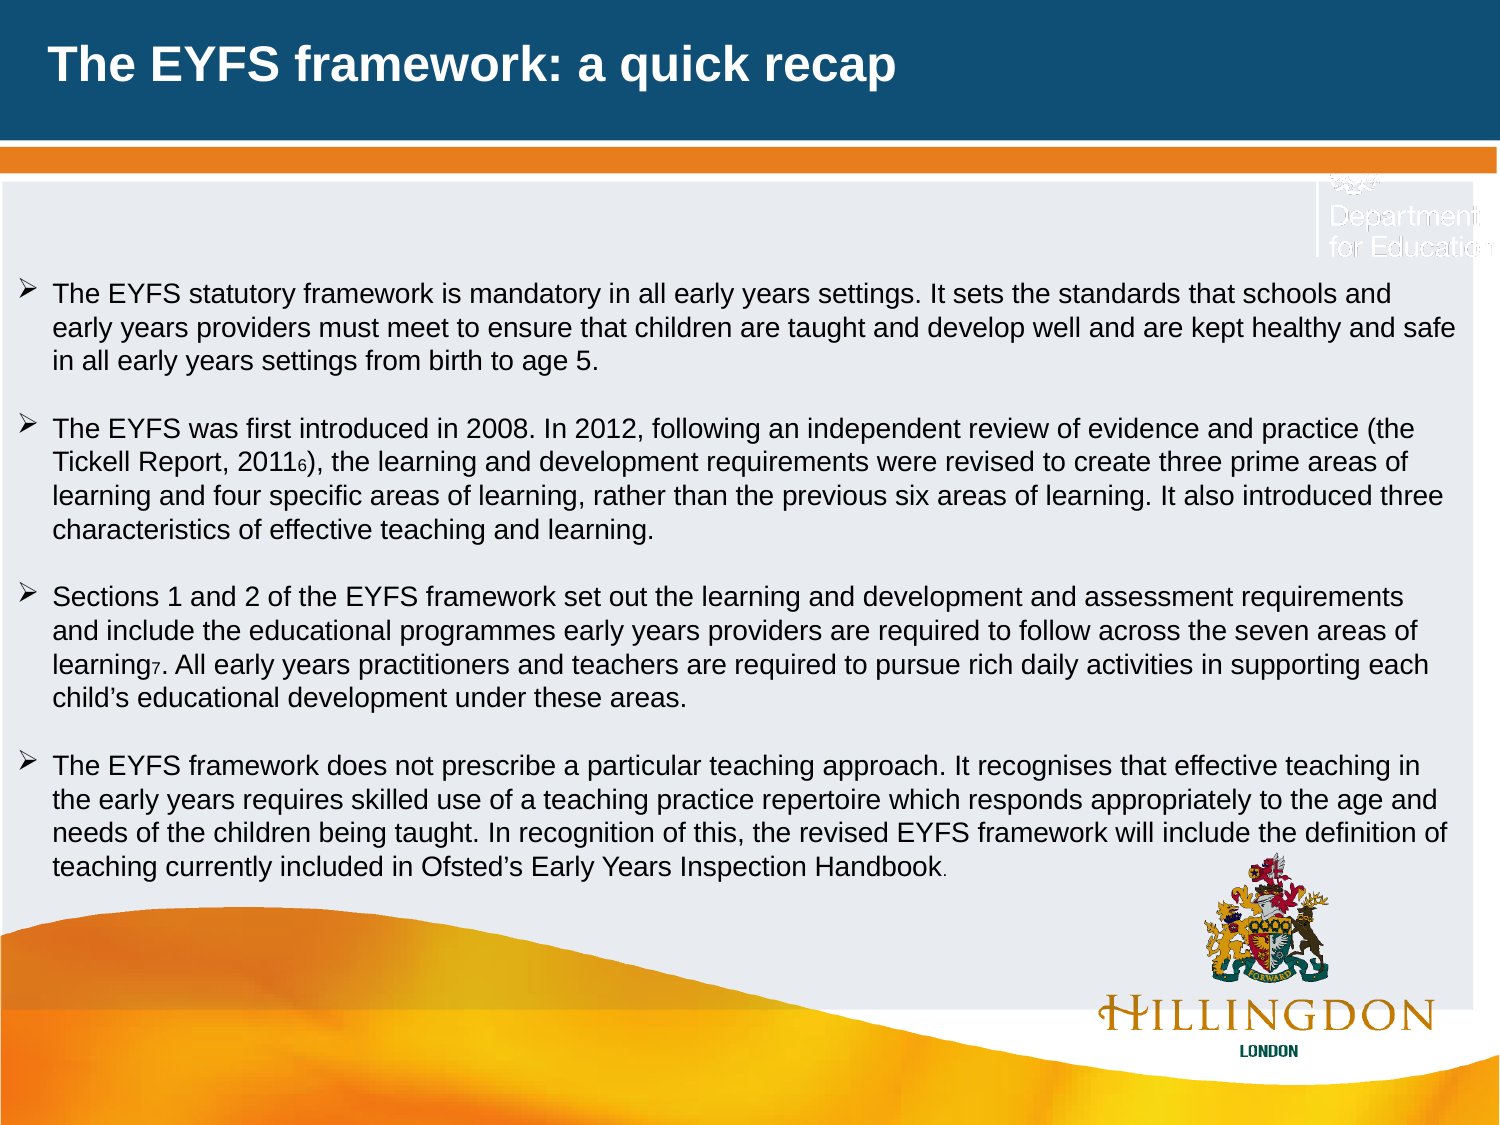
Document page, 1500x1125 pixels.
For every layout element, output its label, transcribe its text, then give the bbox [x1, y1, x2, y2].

picture [0, 142, 1500, 1125]
text_box The EYFS statutory framework is mandatory in all early years settings. It sets the standards that schools and early years providers must meet to ensure that children are taught and develop well and are kept healthy and safe in all early years settings from birth to age 5. The EYFS was first introduced in 2008. In 2012, following an independent review of evidence and practice (the Tickell Report, 20116), the learning and development requirements were revised to create three prime areas of learning and four specific areas of learning, rather than the previous six areas of learning. It also introduced three characteristics of effective teaching and learning. Sections 1 and 2 of the EYFS framework set out the learning and development and assessment requirements and include the educational programmes early years providers are required to follow across the seven areas of learning7. All early years practitioners and teachers are required to pursue rich daily activities in supporting each child’s educational development under these areas. The EYFS framework does not prescribe a particular teaching approach. It recognises that effective teaching in the early years requires skilled use of a teaching practice repertoire which responds appropriately to the age and needs of the children being taught. In recognition of this, the revised EYFS framework will include the definition of teaching currently included in Ofsted’s Early Years Inspection Handbook. [0, 179, 1475, 1012]
slide_number 5 [1412, 1042, 1500, 1103]
text_box The EYFS framework: a quick recap [32, 23, 1488, 99]
text_box [0, 0, 1500, 142]
text_box [0, 145, 1499, 175]
